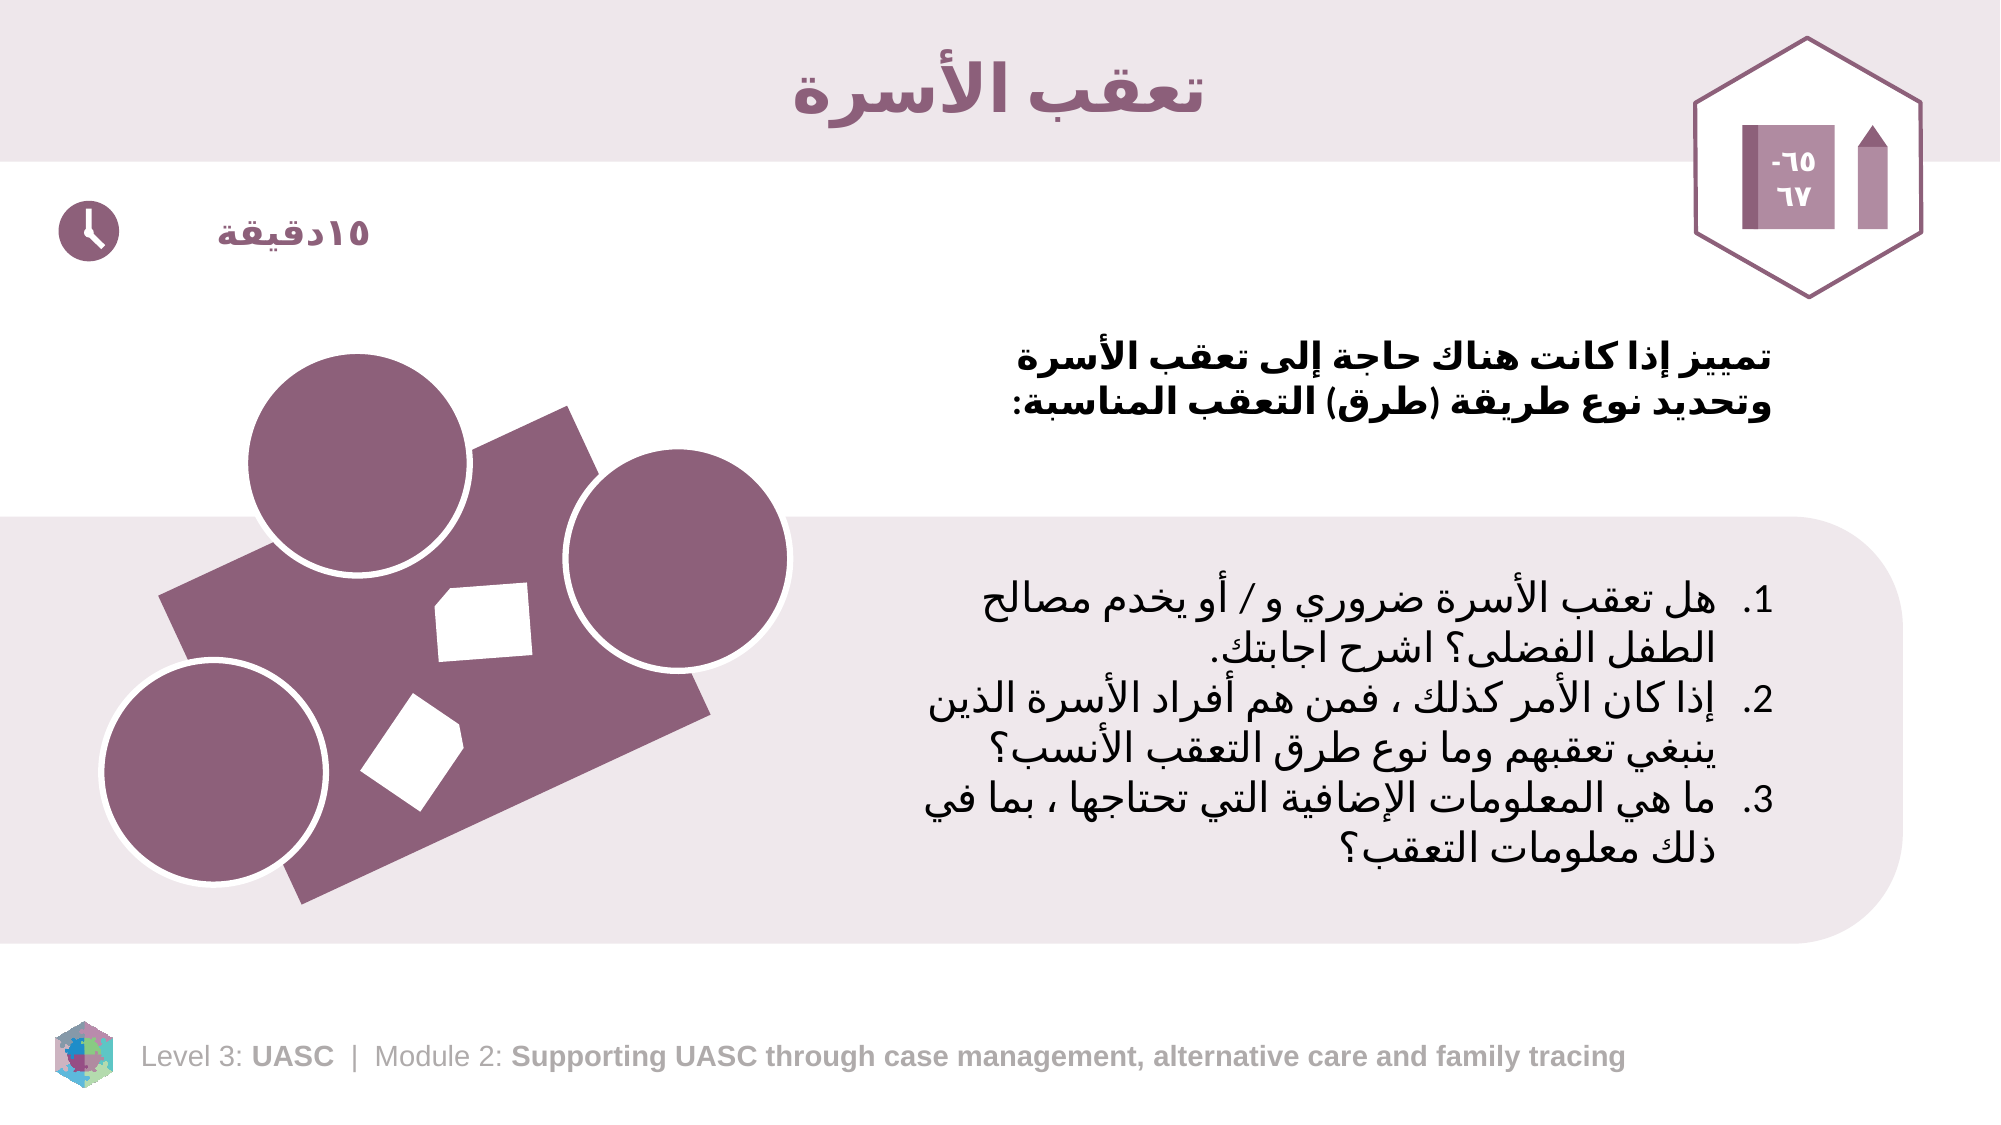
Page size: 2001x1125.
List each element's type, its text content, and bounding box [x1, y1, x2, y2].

picture [55, 1021, 113, 1088]
text_box ١٥دقيقة [130, 200, 386, 260]
text_box تمييز إذا كانت هناك حاجة إلى تعقب الأسرة وتحديد نوع طريقة (طرق) التعقب المناسبة: [894, 324, 1789, 430]
title تعقب الأسرة [137, 19, 1863, 163]
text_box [40, 340, 777, 831]
text_box [0, 514, 1905, 946]
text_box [58, 200, 120, 262]
text_box هل تعقب الأسرة ضروري و / أو يخدم مصالح الطفل الفضلى؟ اشرح اجابتك. إذا كان الأمر كذلك ، فمن هم أفراد الأسرة الذين ينبغي تعقبهم وما نوع طرق التعقب الأنسب؟ ما هي المعلومات الإضافية التي تحتاجها ، بما في ذلك معلومات التعقب؟ [894, 563, 1789, 879]
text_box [1677, 55, 1939, 281]
